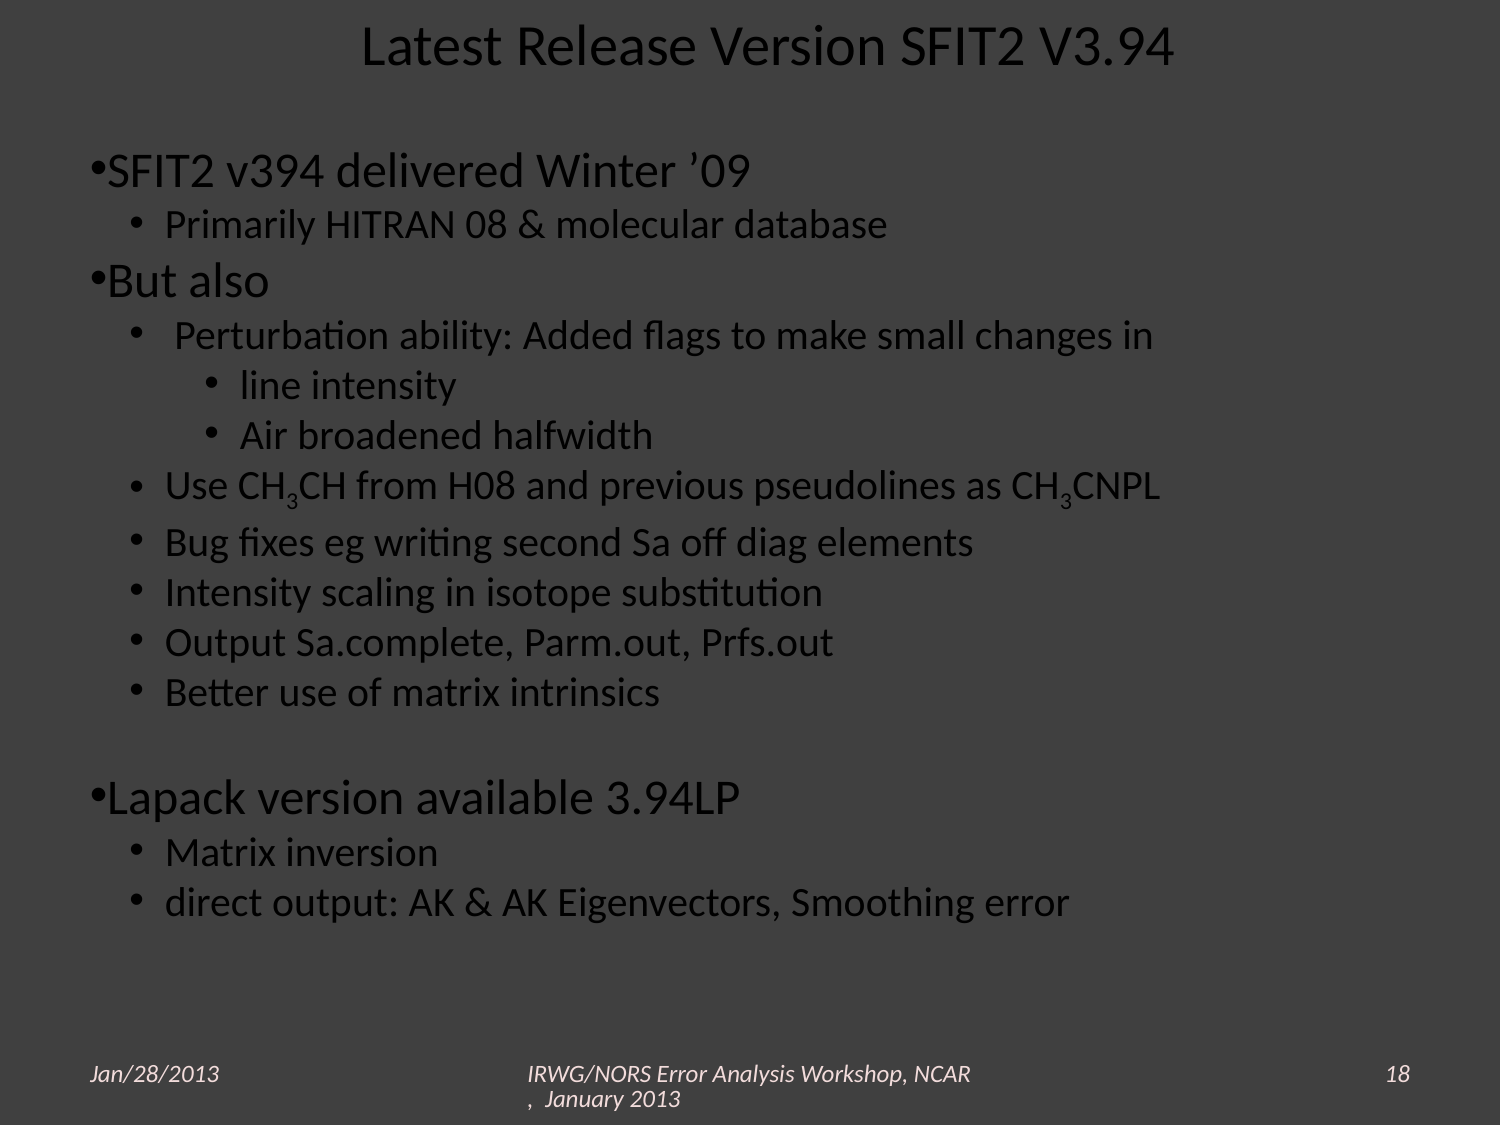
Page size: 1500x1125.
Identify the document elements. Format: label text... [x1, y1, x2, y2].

slide_number Jan/28/2013 [75, 1042, 425, 1103]
footer IRWG/NORS Error Analysis Workshop, NCAR, January 2013 [512, 1042, 988, 1103]
slide_number 18 [1074, 1042, 1425, 1103]
text_box Latest Release Version SFIT2 V3.94 SFIT2 v394 delivered Winter ’09 Primarily HITRAN 08 & molecular database But also Perturbation ability: Added flags to make small changes in line intensity Air broadened halfwidth Use CH3CH from H08 and previous pseudolines as CH3CNPL Bug fixes eg writing second Sa off diag elements Intensity scaling in isotope substitution Output Sa.complete, Parm.out, Prfs.out Better use of matrix intrinsics Lapack version available 3.94LP Matrix inversion direct output: AK & AK Eigenvectors, Smoothing error [75, 0, 1463, 1052]
